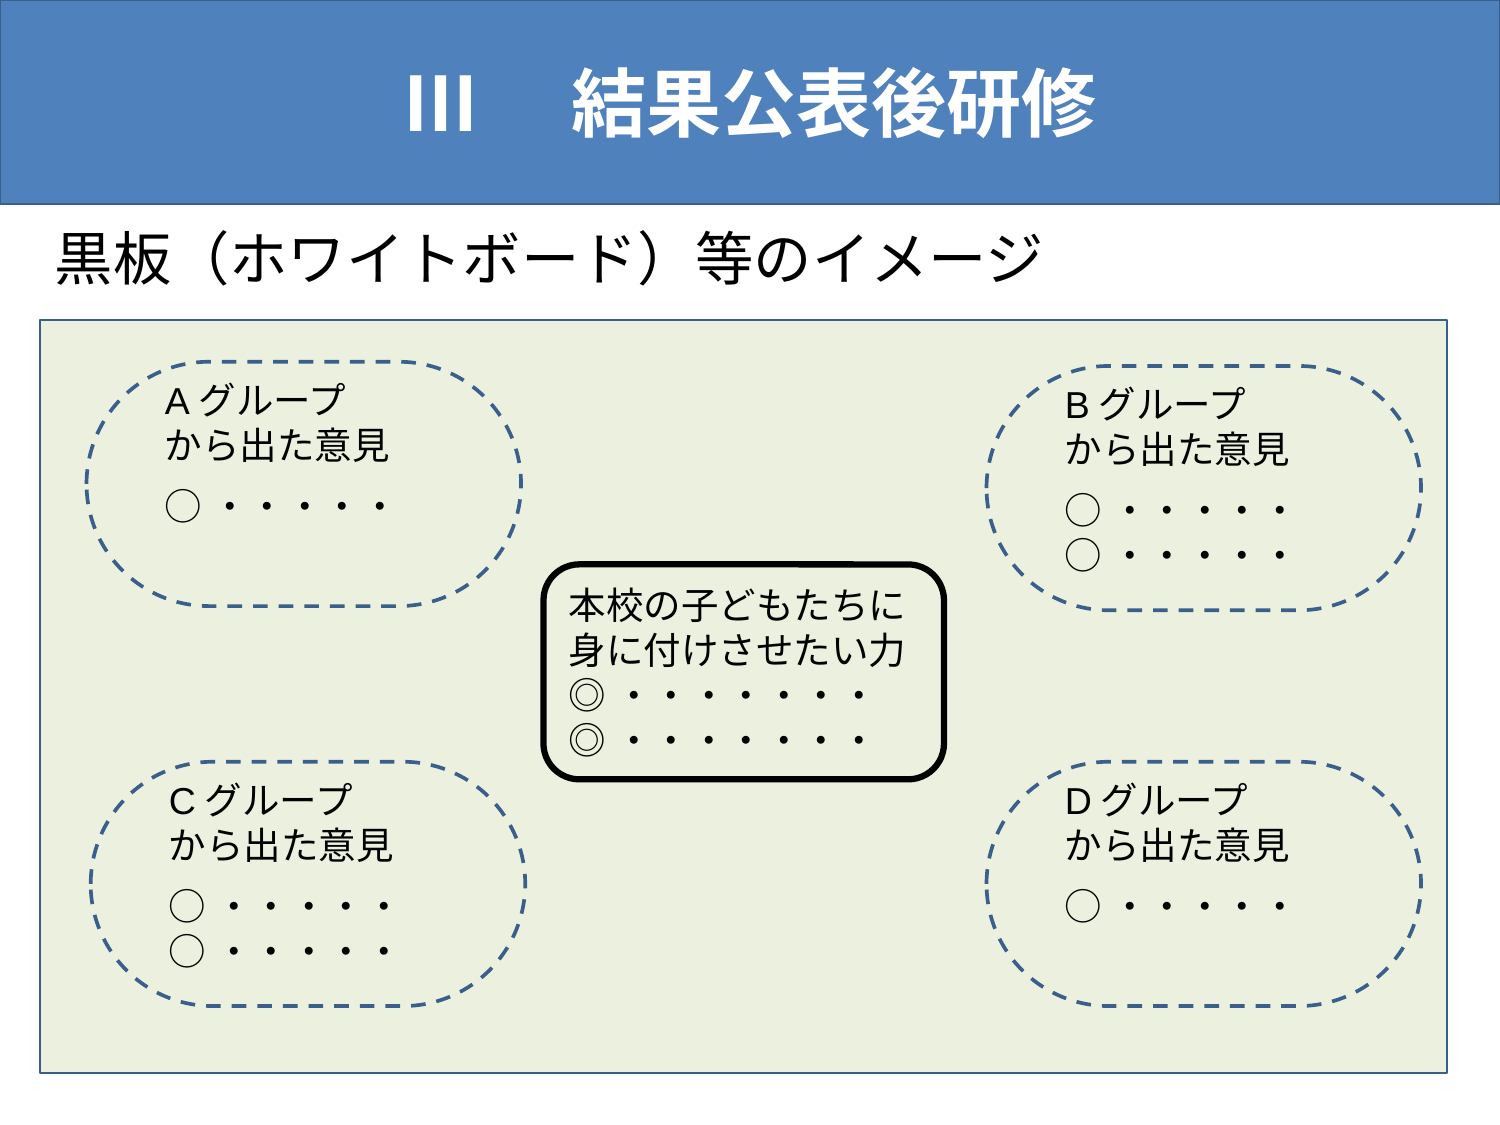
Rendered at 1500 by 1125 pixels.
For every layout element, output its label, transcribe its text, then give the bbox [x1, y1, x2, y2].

text_box Cグループ から出た意見 [154, 769, 437, 875]
text_box [39, 319, 1448, 1074]
text_box [168, 760, 527, 974]
text_box Ⅲ 結果公表後研修 [0, 0, 1500, 205]
text_box [985, 381, 1375, 612]
text_box ○・・・・・ ○・・・・・ [1049, 479, 1383, 585]
text_box ○・・・・・ ○・・・・・ [154, 875, 487, 981]
text_box [89, 775, 479, 1008]
text_box 本校の子どもたちに身に付けさせたい力 ◎・・・・・・・ ◎・・・・・・・ [542, 563, 946, 781]
text_box [85, 360, 523, 608]
text_box Bグループ から出た意見 [1049, 373, 1332, 479]
text_box Aグループ から出た意見 [149, 369, 432, 475]
text_box [985, 760, 1423, 1008]
text_box Dグループ から出た意見 [1049, 769, 1332, 875]
text_box [1064, 364, 1423, 578]
text_box 黒板（ホワイトボード）等のイメージ [40, 214, 1159, 300]
text_box ○・・・・・ [149, 475, 483, 536]
text_box ○・・・・・ [1049, 875, 1383, 936]
